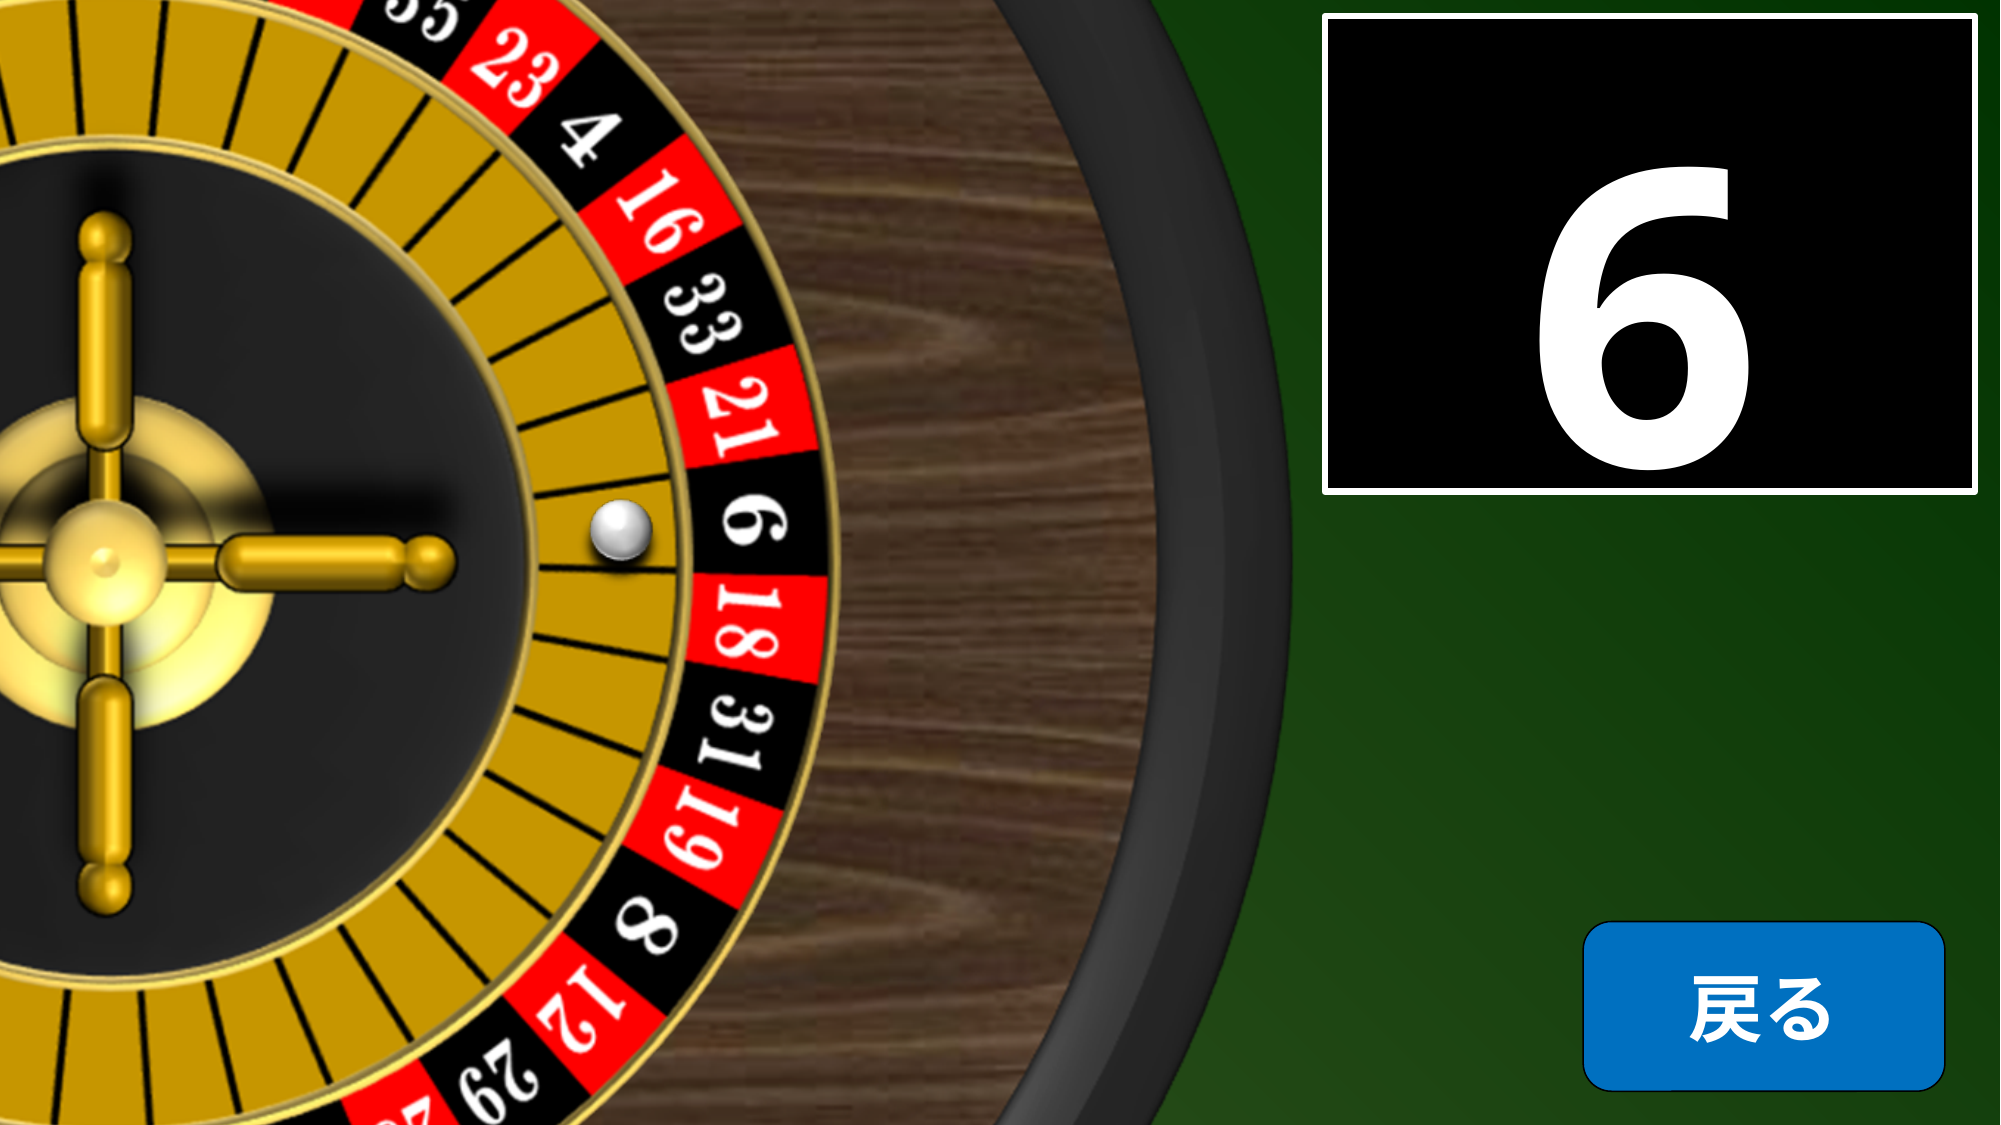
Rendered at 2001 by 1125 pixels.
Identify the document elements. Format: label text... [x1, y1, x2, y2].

text_box 6 [1510, 44, 1778, 558]
text_box [1324, 16, 1975, 492]
picture [0, 0, 1297, 1125]
text_box 戻る [1583, 921, 1945, 1092]
